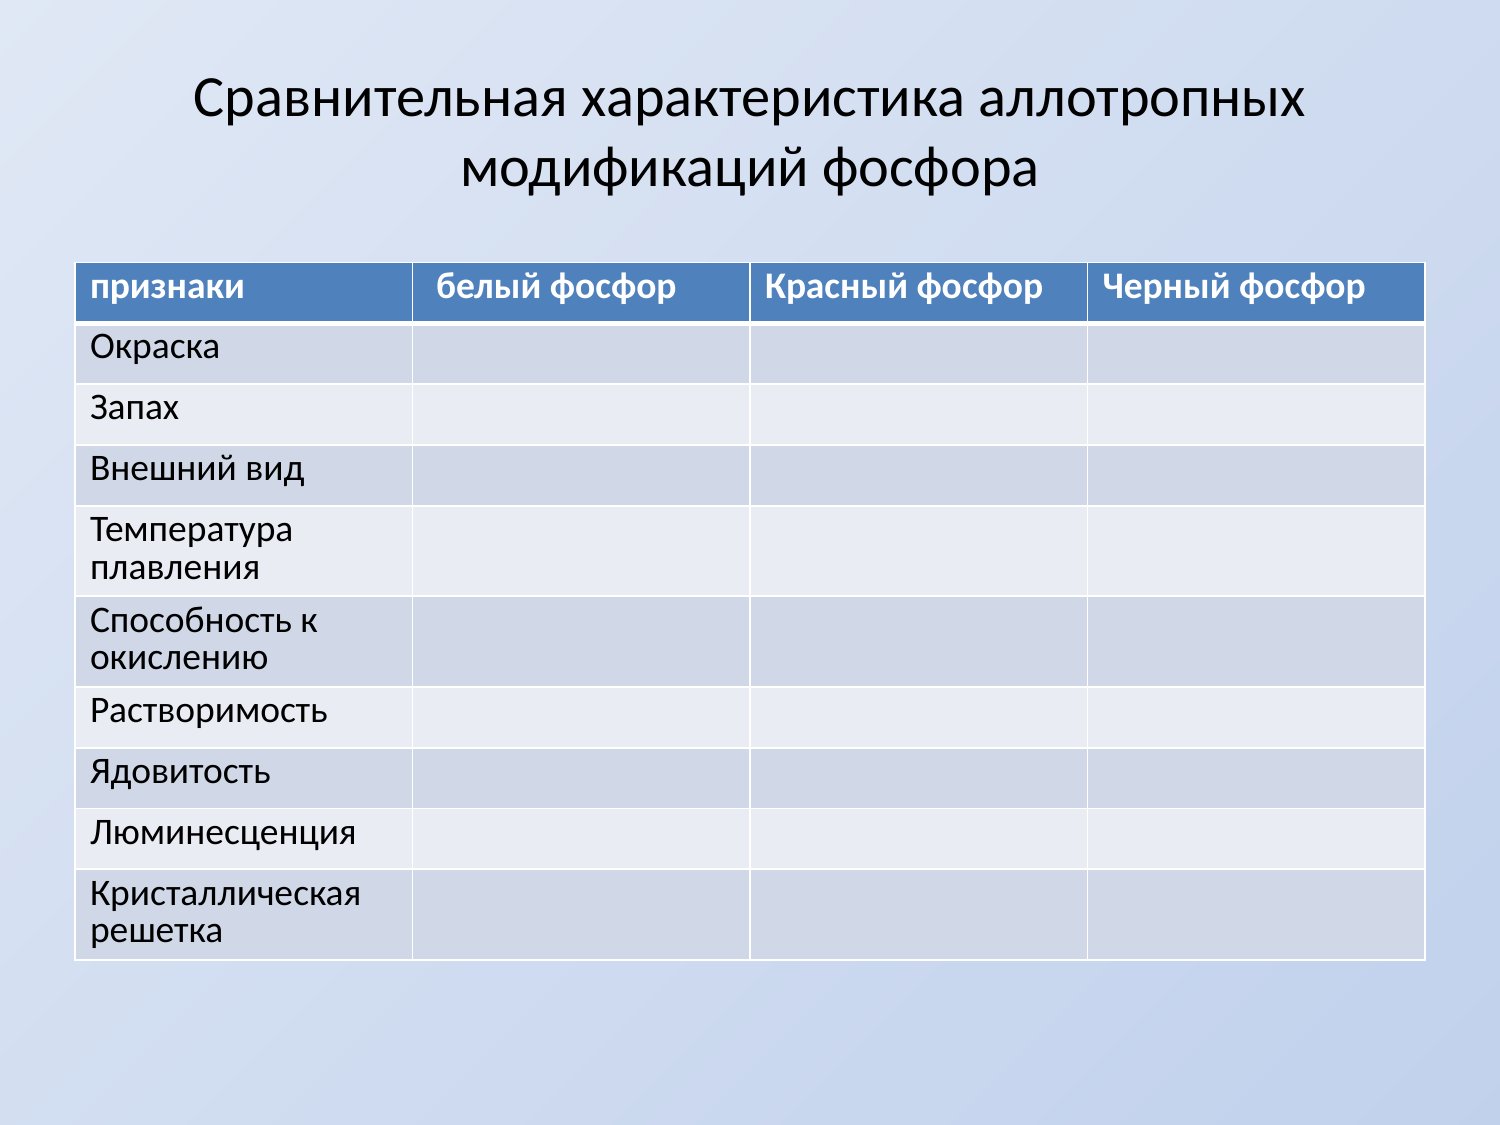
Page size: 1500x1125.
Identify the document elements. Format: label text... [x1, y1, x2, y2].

table_header Красный фосфор [751, 263, 1087, 321]
table_cell [751, 446, 1087, 505]
table_cell [413, 809, 749, 868]
table_cell [751, 749, 1087, 808]
table_cell Внешний вид [76, 446, 412, 505]
table_cell Люминесценция [76, 809, 412, 868]
table_cell [413, 870, 749, 959]
table_cell [1088, 809, 1424, 868]
table_cell [751, 870, 1087, 959]
table_cell [1088, 870, 1424, 959]
table_cell [1088, 326, 1424, 383]
table_cell Запах [76, 385, 412, 444]
table_cell [751, 385, 1087, 444]
table_cell [413, 507, 749, 595]
table_cell Ядовитость [76, 749, 412, 808]
table_cell Растворимость [76, 688, 412, 747]
table_cell Кристаллическая решетка [76, 870, 412, 959]
table_cell [413, 326, 749, 383]
table_header белый фосфор [413, 263, 749, 321]
table_cell [1088, 597, 1424, 686]
table_cell [413, 446, 749, 505]
table_header Черный фосфор [1088, 263, 1424, 321]
table_cell [751, 326, 1087, 383]
table_cell [413, 597, 749, 686]
table_cell [751, 809, 1087, 868]
title Сравнительная характеристика аллотропных модификаций фосфора [75, 23, 1425, 233]
table_cell [1088, 507, 1424, 595]
table_cell [751, 597, 1087, 686]
table_cell [413, 688, 749, 747]
table_cell [1088, 385, 1424, 444]
table_header признаки [76, 263, 412, 321]
table_cell [1088, 446, 1424, 505]
table_cell Температура плавления [76, 507, 412, 595]
table_cell [1088, 688, 1424, 747]
table_cell Окраска [76, 326, 412, 383]
table_cell Способность к окислению [76, 597, 412, 686]
table_cell [413, 749, 749, 808]
table_cell [751, 688, 1087, 747]
table_cell [413, 385, 749, 444]
table_cell [1088, 749, 1424, 808]
table_cell [751, 507, 1087, 595]
